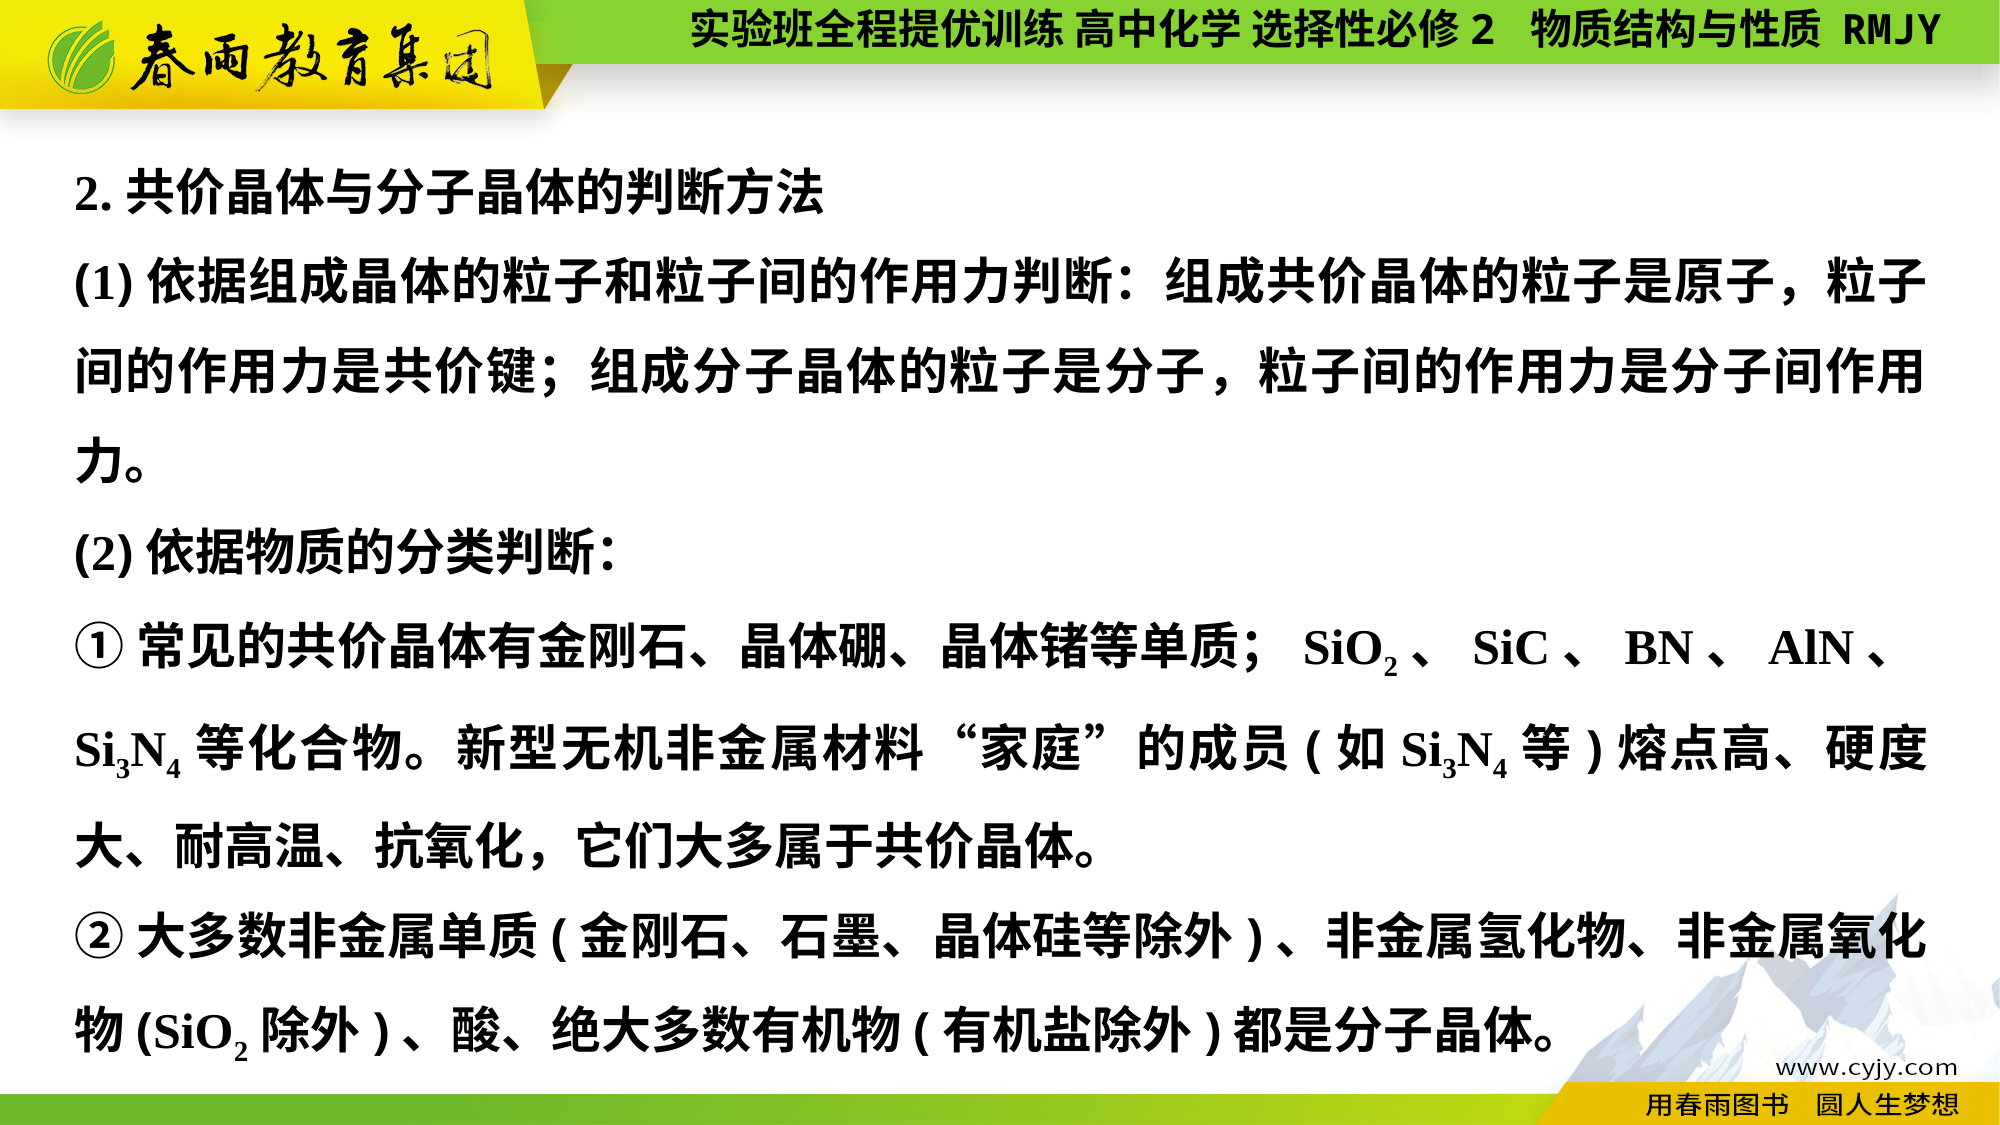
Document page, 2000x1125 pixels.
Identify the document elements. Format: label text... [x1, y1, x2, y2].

list 2.共价晶体与分子晶体的判断方法 (1)依据组成晶体的粒子和粒子间的作用力判断：组成共价晶体的粒子是原子，粒子间的作用力是共价键；组成分子晶体的粒子是分子，粒子间的作用力是分子间作用力。 (2)依据物质的分类判断： ①常见的共价晶体有金刚石、晶体硼、晶体锗等单质；SiO2、SiC、BN、AlN、Si3N4等化合物。新型无机非金属材料“家庭”的成员(如Si3N4等)熔点高、硬度大、耐高温、抗氧化，它们大多属于共价晶体。 ②大多数非金属单质(金刚石、石墨、晶体硅等除外)、非金属氢化物、非金属氧化物(SiO2除外)、酸、绝大多数有机物(有机盐除外)都是分子晶体。 [59, 122, 1944, 1047]
picture [0, 0, 2000, 1125]
